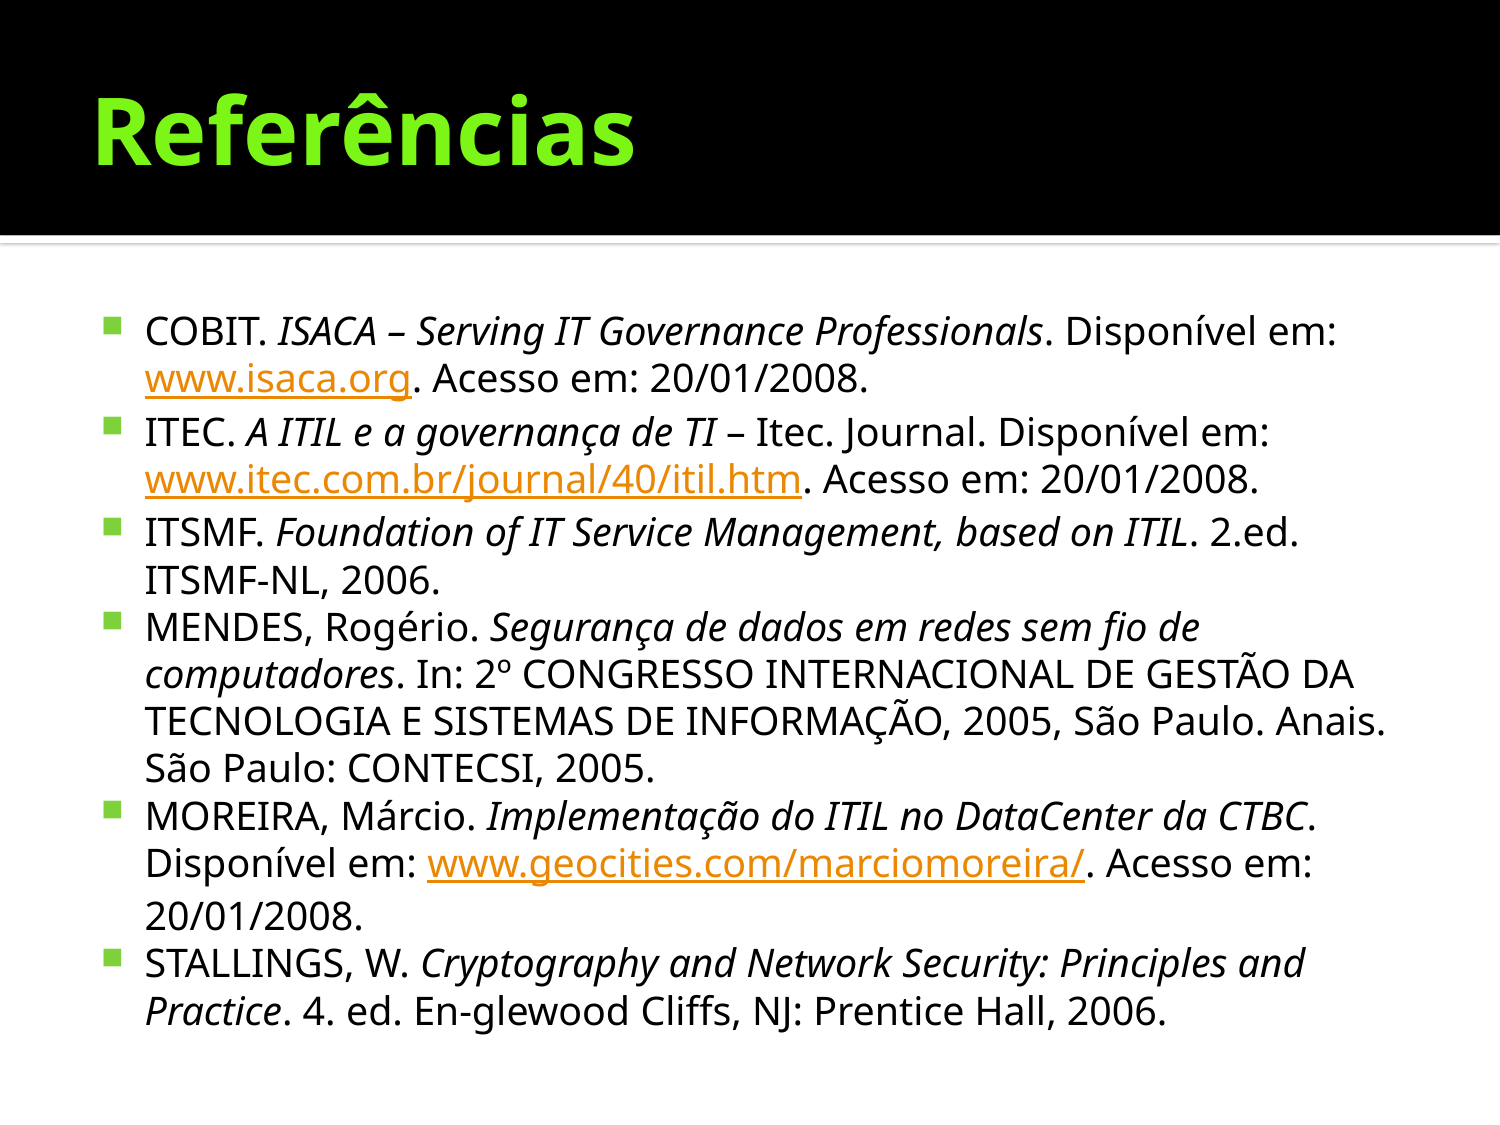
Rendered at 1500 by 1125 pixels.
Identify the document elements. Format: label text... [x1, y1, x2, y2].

list COBIT. ISACA – Serving IT Governance Professionals. Disponível em: www.isaca.org. Acesso em: 20/01/2008. ITEC. A ITIL e a governança de TI – Itec. Journal. Disponível em: www.itec.com.br/journal/40/itil.htm. Acesso em: 20/01/2008. ITSMF. Foundation of IT Service Management, based on ITIL. 2.ed. ITSMF-NL, 2006. MENDES, Rogério. Segurança de dados em redes sem fio de computadores. In: 2º CONGRESSO INTERNACIONAL DE GESTÃO DA TECNOLOGIA E SISTEMAS DE INFORMAÇÃO, 2005, São Paulo. Anais. São Paulo: CONTECSI, 2005. MOREIRA, Márcio. Implementação do ITIL no DataCenter da CTBC. Disponível em: www.geocities.com/marciomoreira/. Acesso em: 20/01/2008. STALLINGS, W. Cryptography and Network Security: Principles and Practice. 4. ed. En-glewood Cliffs, NJ: Prentice Hall, 2006. [75, 291, 1425, 1050]
title Referências [75, 25, 1425, 231]
